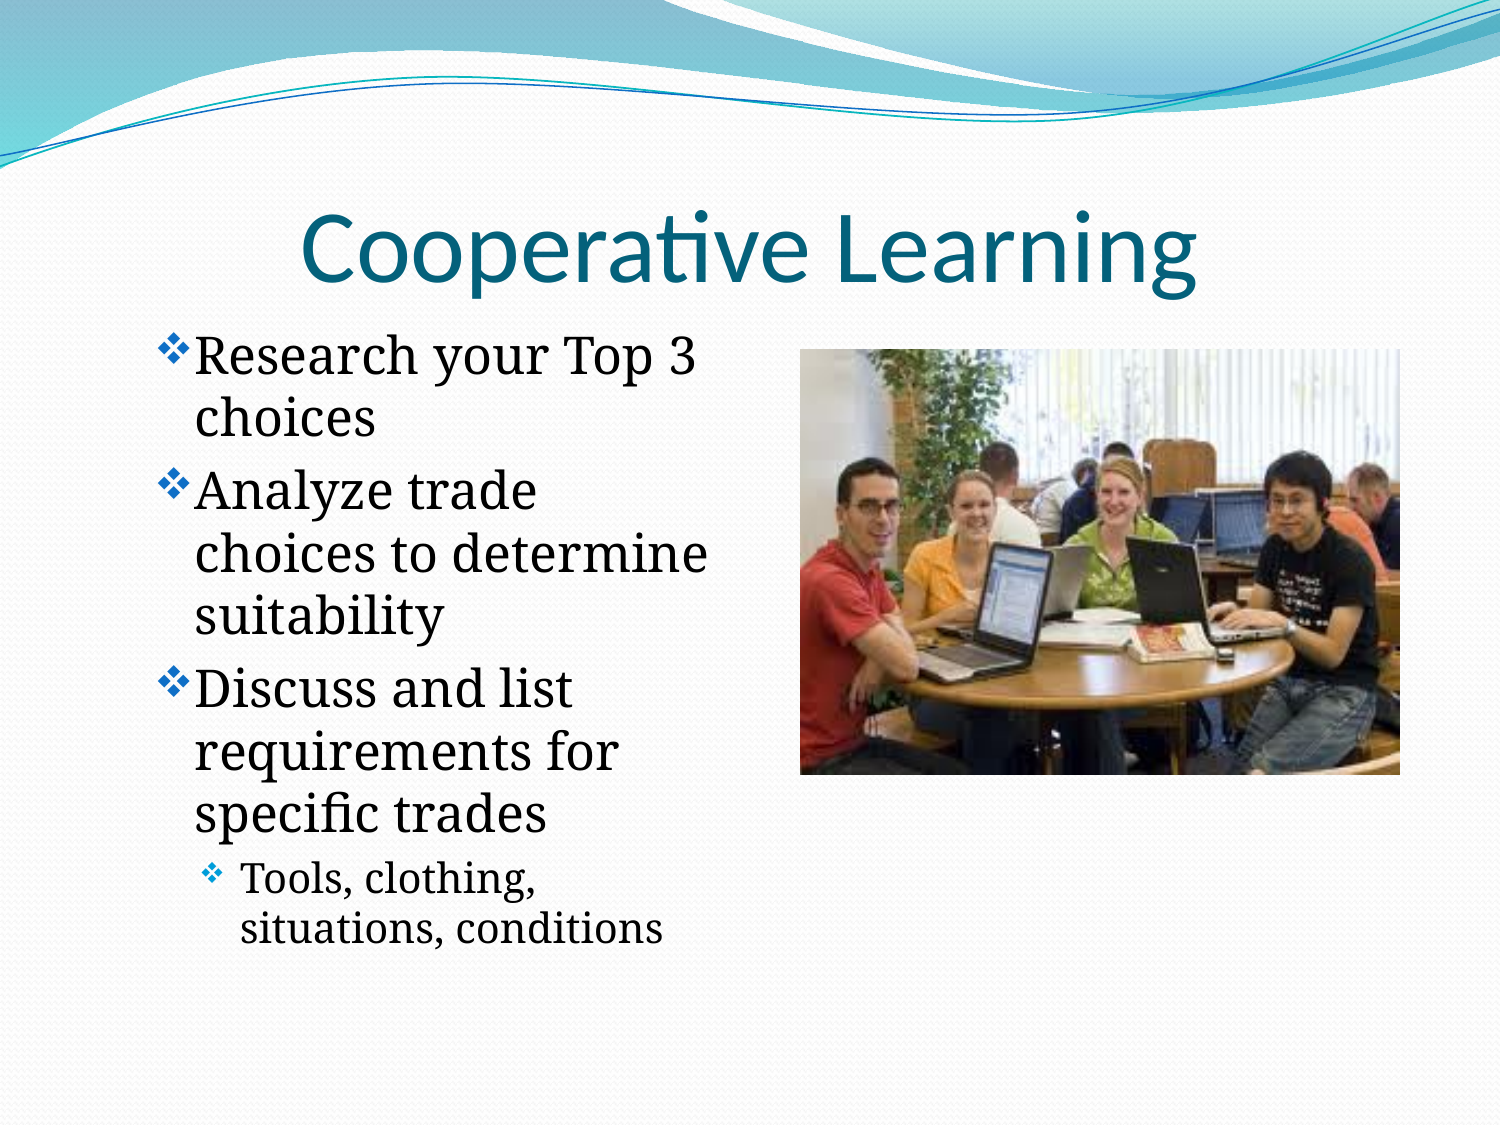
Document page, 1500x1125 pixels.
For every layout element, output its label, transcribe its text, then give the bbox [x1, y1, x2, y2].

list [799, 349, 1401, 776]
list Research your Top 3 choices Analyze trade choices to determine suitability Discuss and list requirements for specific trades Tools, clothing, situations, conditions [75, 314, 738, 1043]
title Cooperative Learning [75, 115, 1425, 303]
